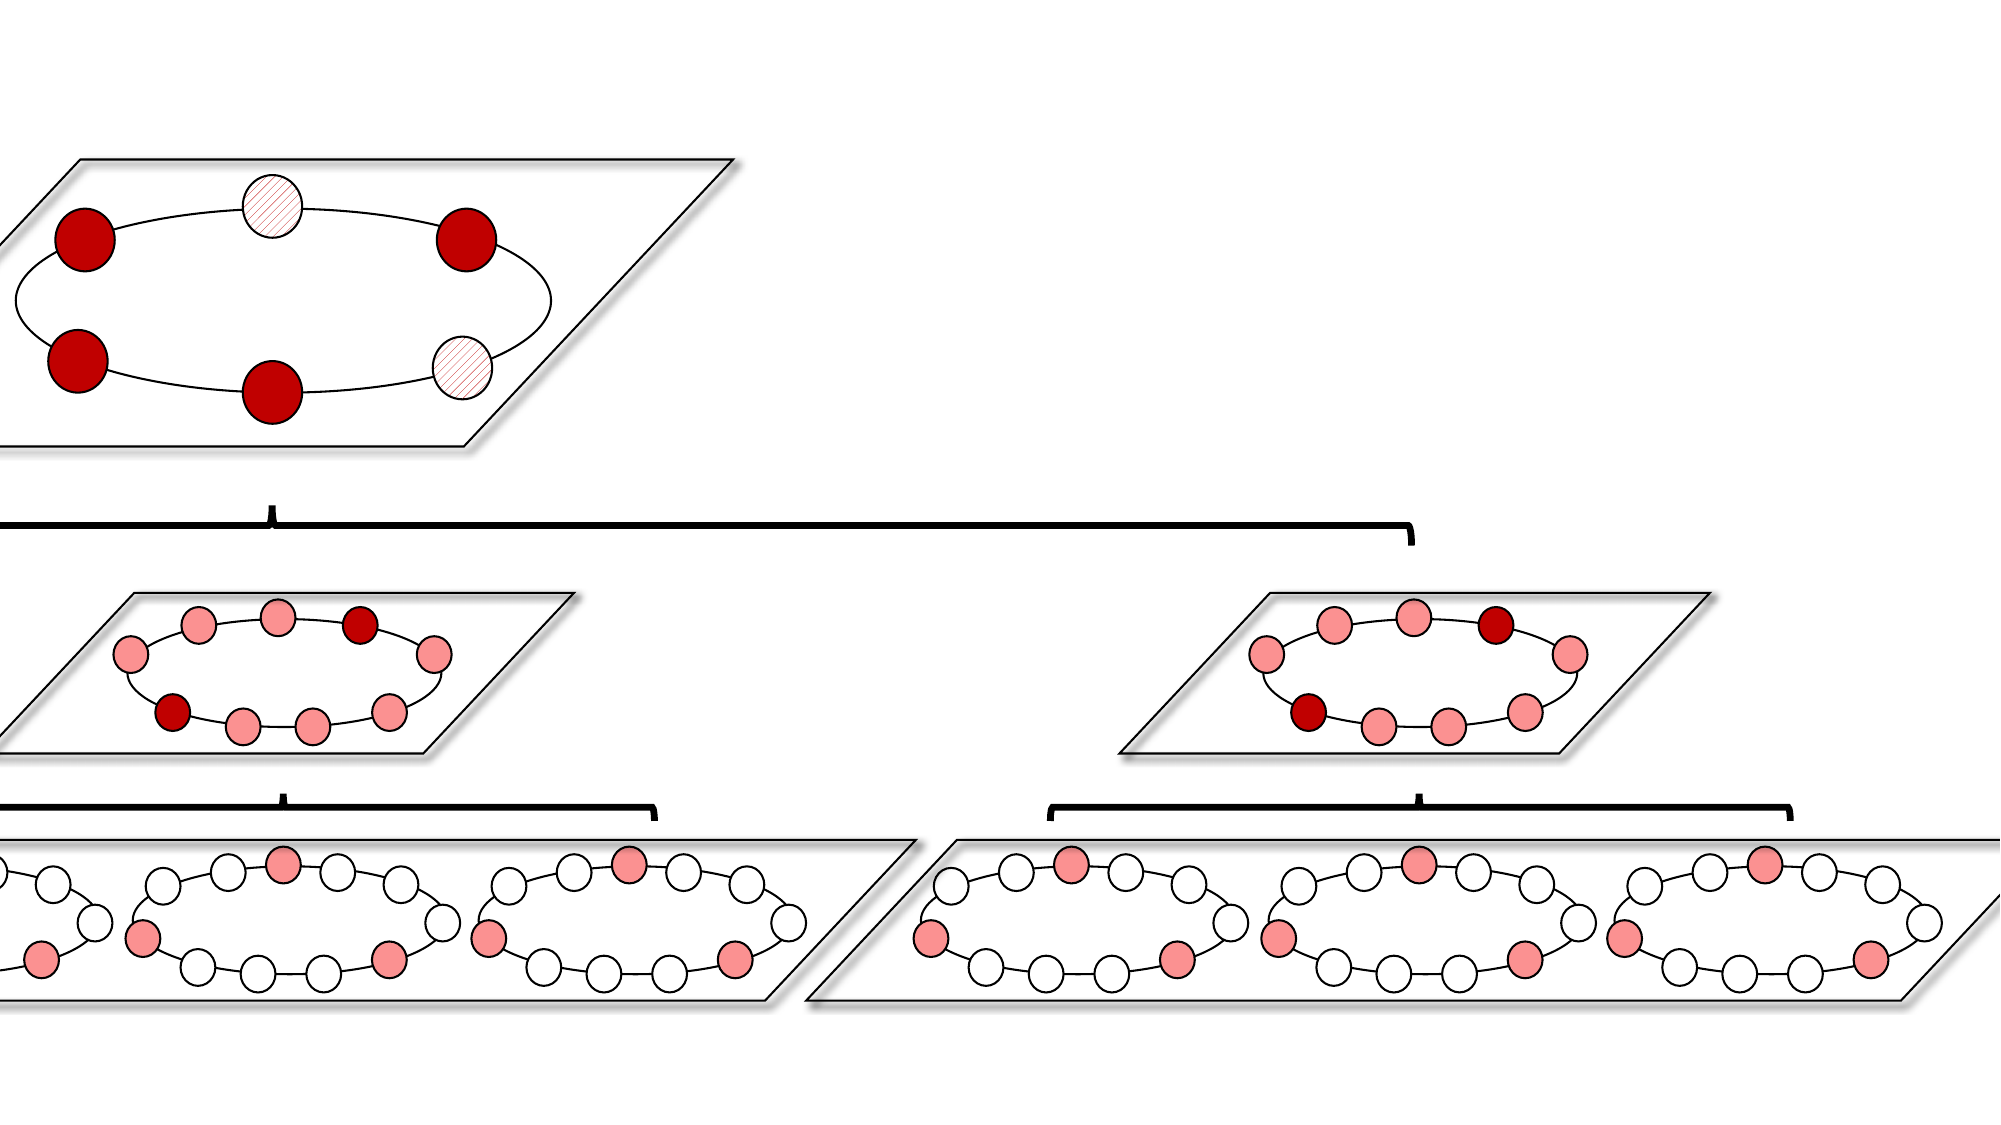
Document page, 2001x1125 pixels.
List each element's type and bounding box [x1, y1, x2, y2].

text_box [0, 227, 487, 448]
text_box [0, 592, 806, 1001]
text_box [0, 505, 1413, 546]
text_box [15, 175, 552, 424]
text_box [64, 158, 736, 355]
text_box [806, 592, 2000, 1001]
